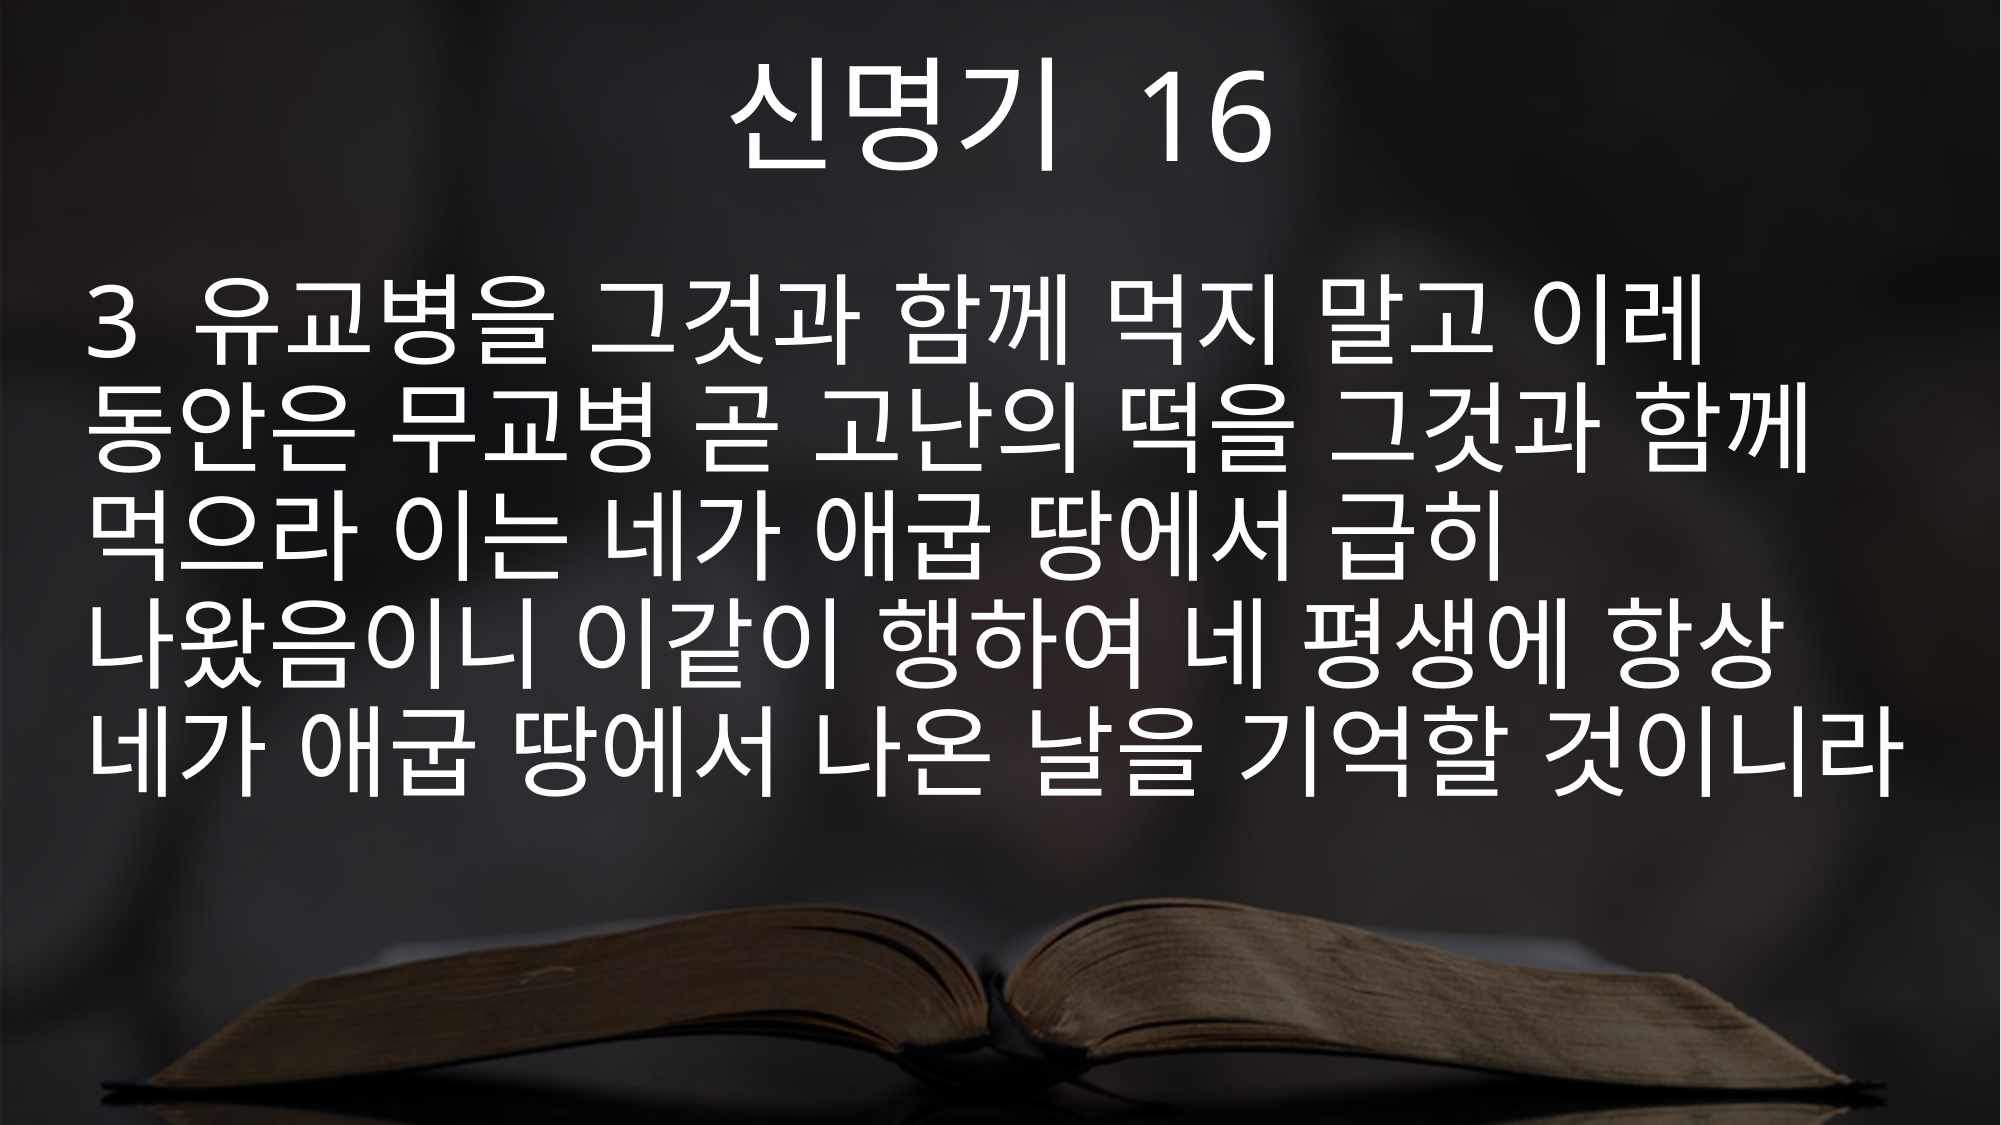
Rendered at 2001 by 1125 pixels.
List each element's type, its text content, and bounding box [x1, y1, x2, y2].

footer 신명기 16 [0, 32, 2000, 192]
picture [0, 0, 2001, 1125]
list 3 유교병을 그것과 함께 먹지 말고 이레 동안은 무교병 곧 고난의 떡을 그것과 함께 먹으라 이는 네가 애굽 땅에서 급히 나왔음이니 이같이 행하여 네 평생에 항상 네가 애굽 땅에서 나온 날을 기억할 것이니라 [69, 263, 1953, 423]
